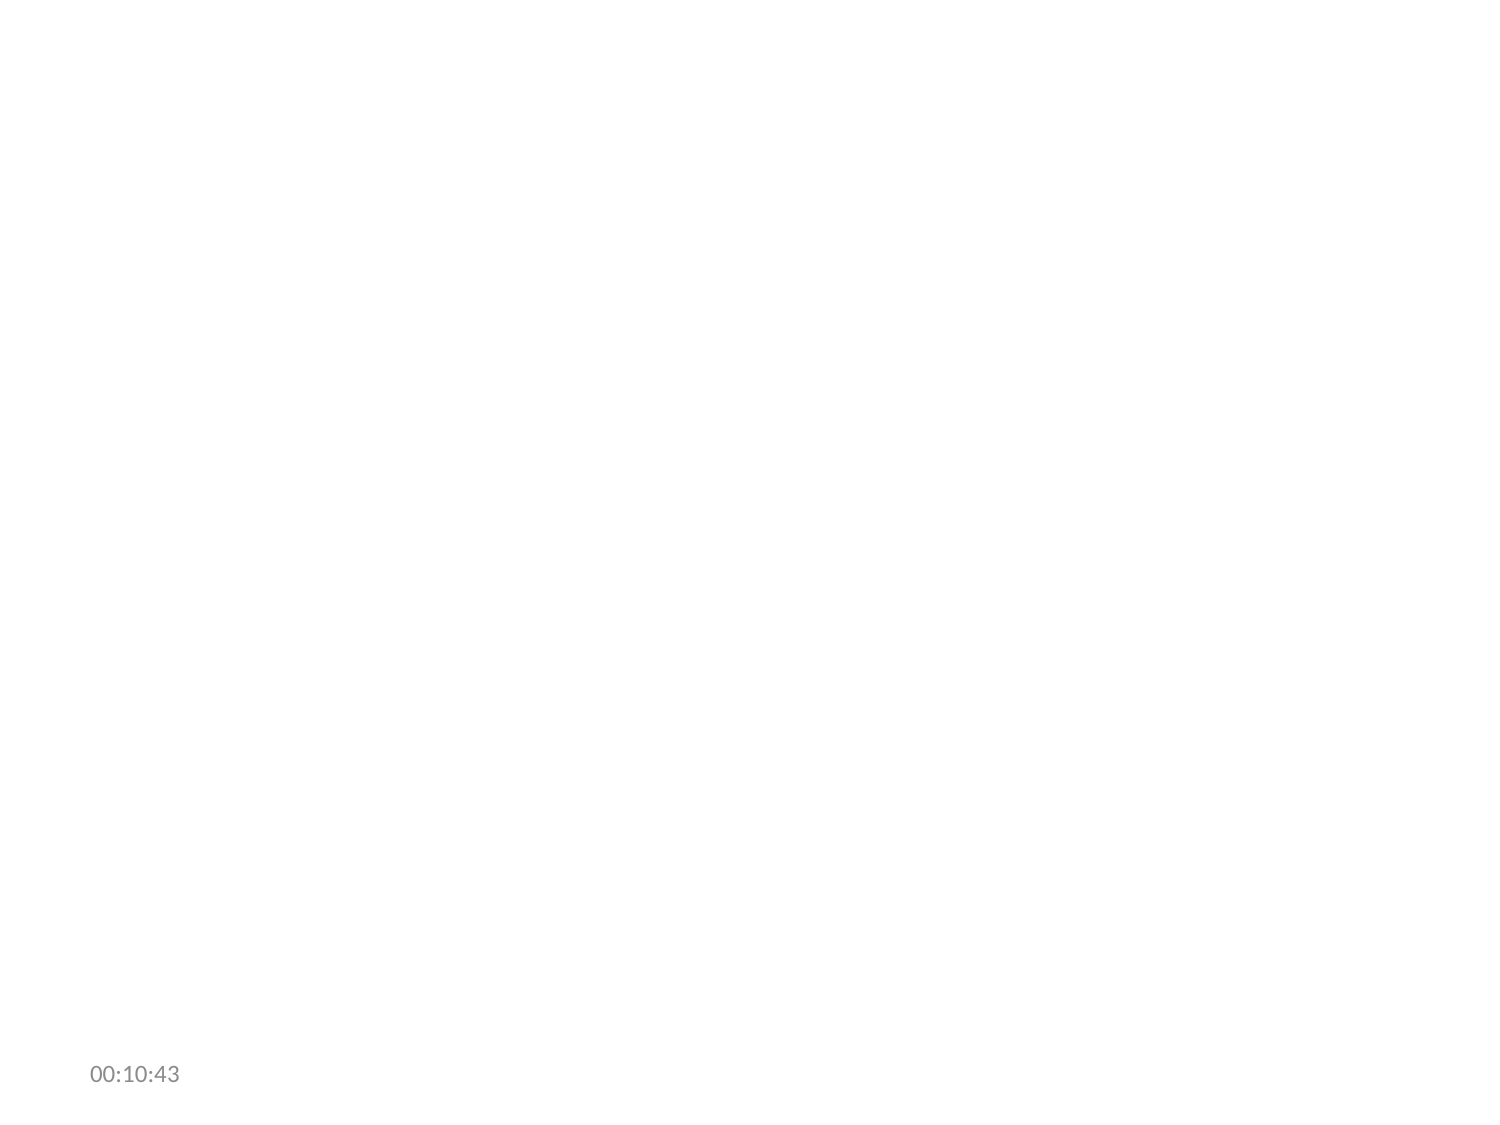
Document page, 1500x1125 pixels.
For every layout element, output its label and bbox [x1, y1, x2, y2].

slide_number [75, 1042, 425, 1103]
